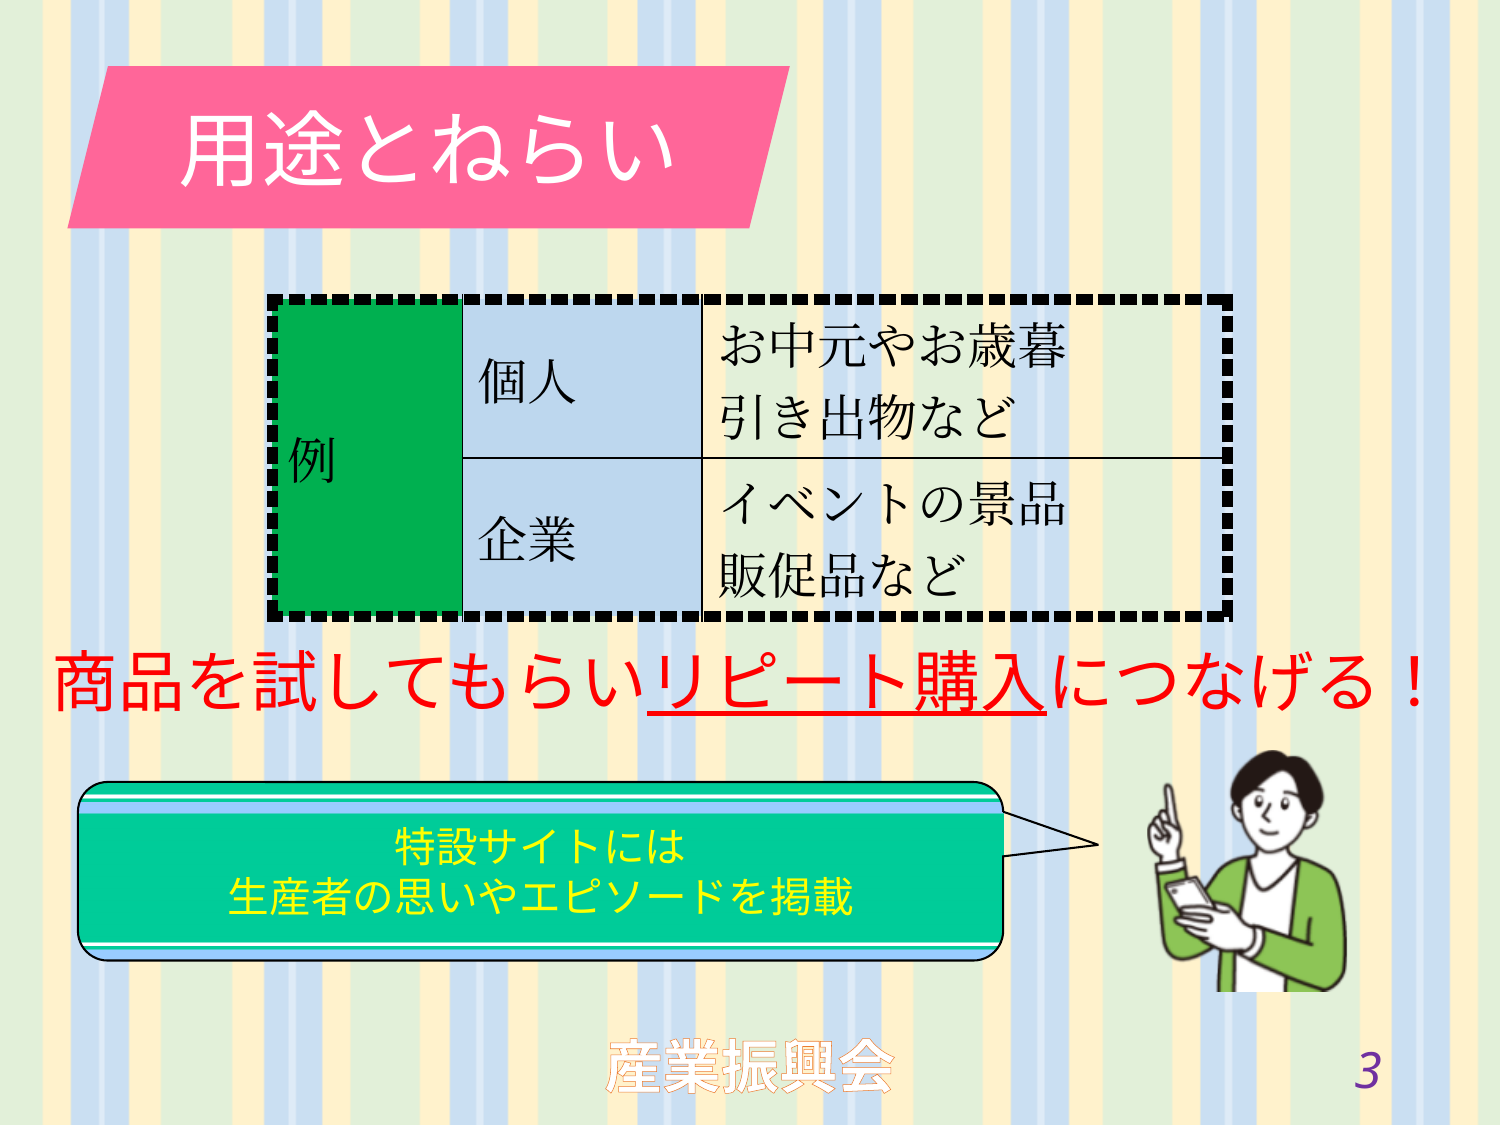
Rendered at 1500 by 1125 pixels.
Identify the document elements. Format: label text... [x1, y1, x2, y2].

picture [0, 0, 1500, 1125]
table_header お中元やお歳暮 引き出物など [703, 299, 1228, 457]
text_box 特設サイトには 生産者の思いやエピソードを掲載 [76, 780, 1099, 962]
table_cell 企業 [463, 459, 701, 616]
text_box 用途とねらい [66, 64, 792, 230]
text_box 商品を試してもらいリピート購入につなげる！ [36, 632, 1463, 727]
table_header 例 [272, 299, 462, 616]
slide_number 2 [1059, 1042, 1397, 1103]
table_cell イベントの景品 販促品など [703, 459, 1228, 616]
table_header 個人 [463, 299, 701, 457]
